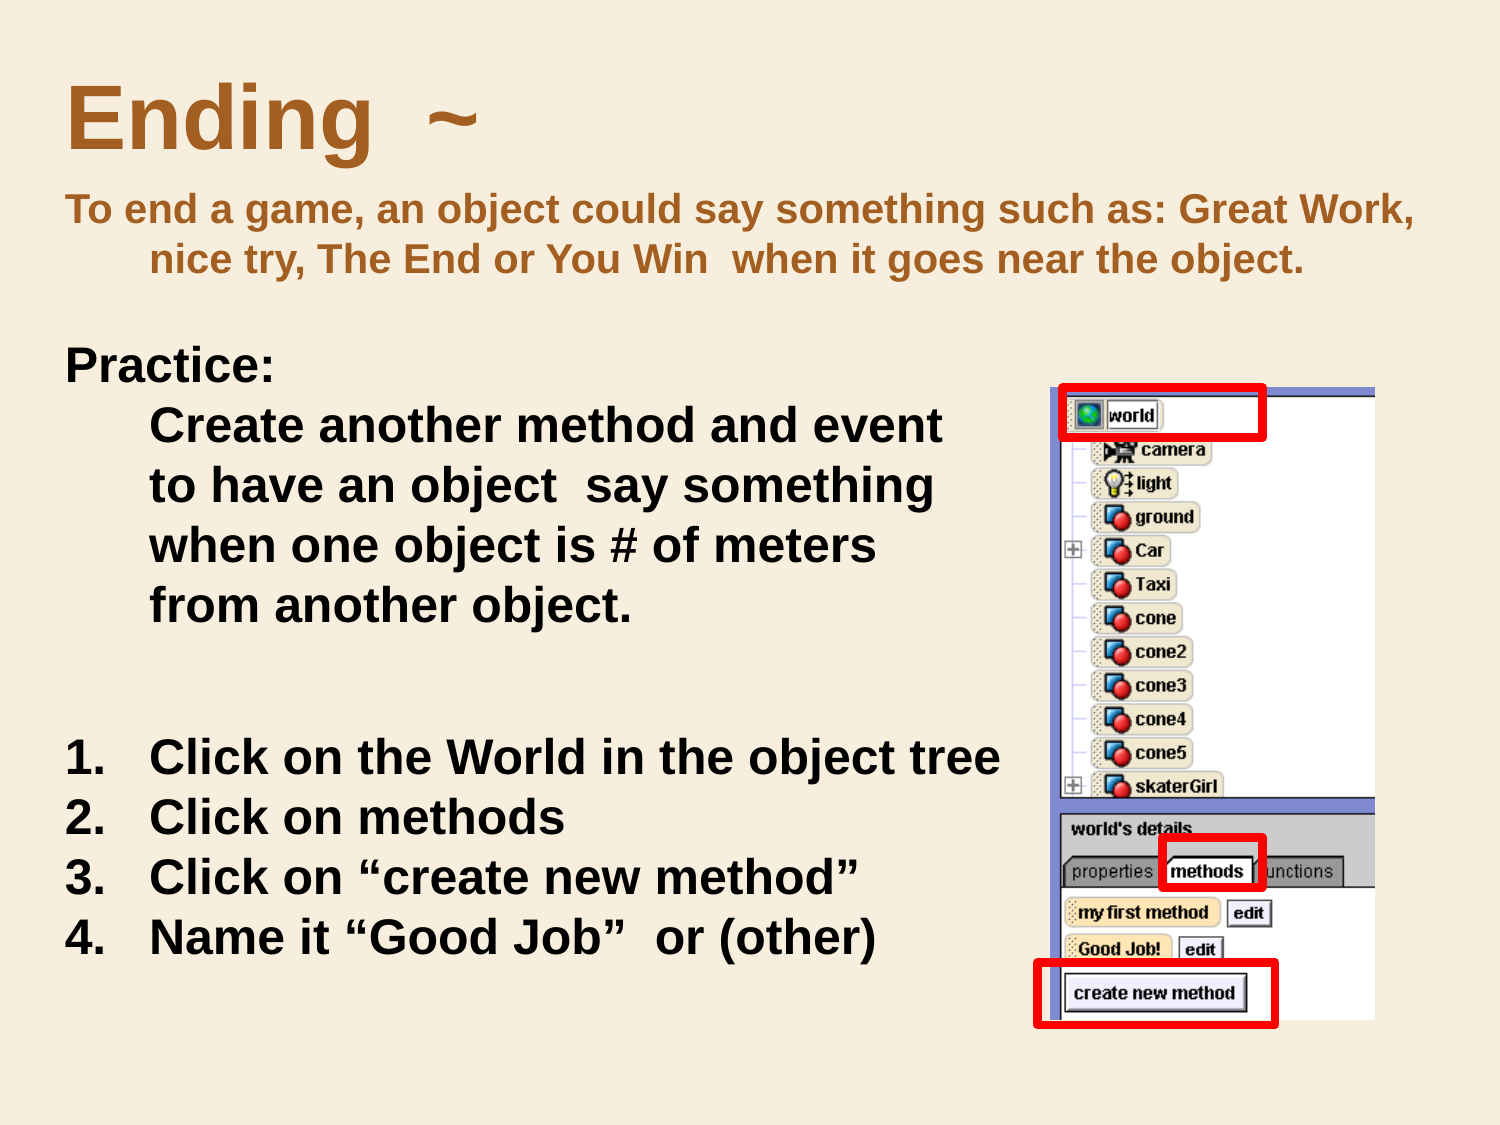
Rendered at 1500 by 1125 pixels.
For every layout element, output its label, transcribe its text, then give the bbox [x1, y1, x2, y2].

text_box Practice: Create another method and event to have an object say something when one object is # of meters from another object. [49, 324, 963, 640]
text_box Ending ~ [50, 50, 1375, 174]
text_box To end a game, an object could say something such as: Great Work, nice try, The End or You Win when it goes near the object. [50, 174, 1450, 290]
text_box Click on the World in the object tree Click on methods Click on “create new method” Name it “Good Job” or (other) [50, 717, 1044, 973]
text_box [1035, 960, 1048, 1027]
picture [1049, 387, 1376, 1021]
